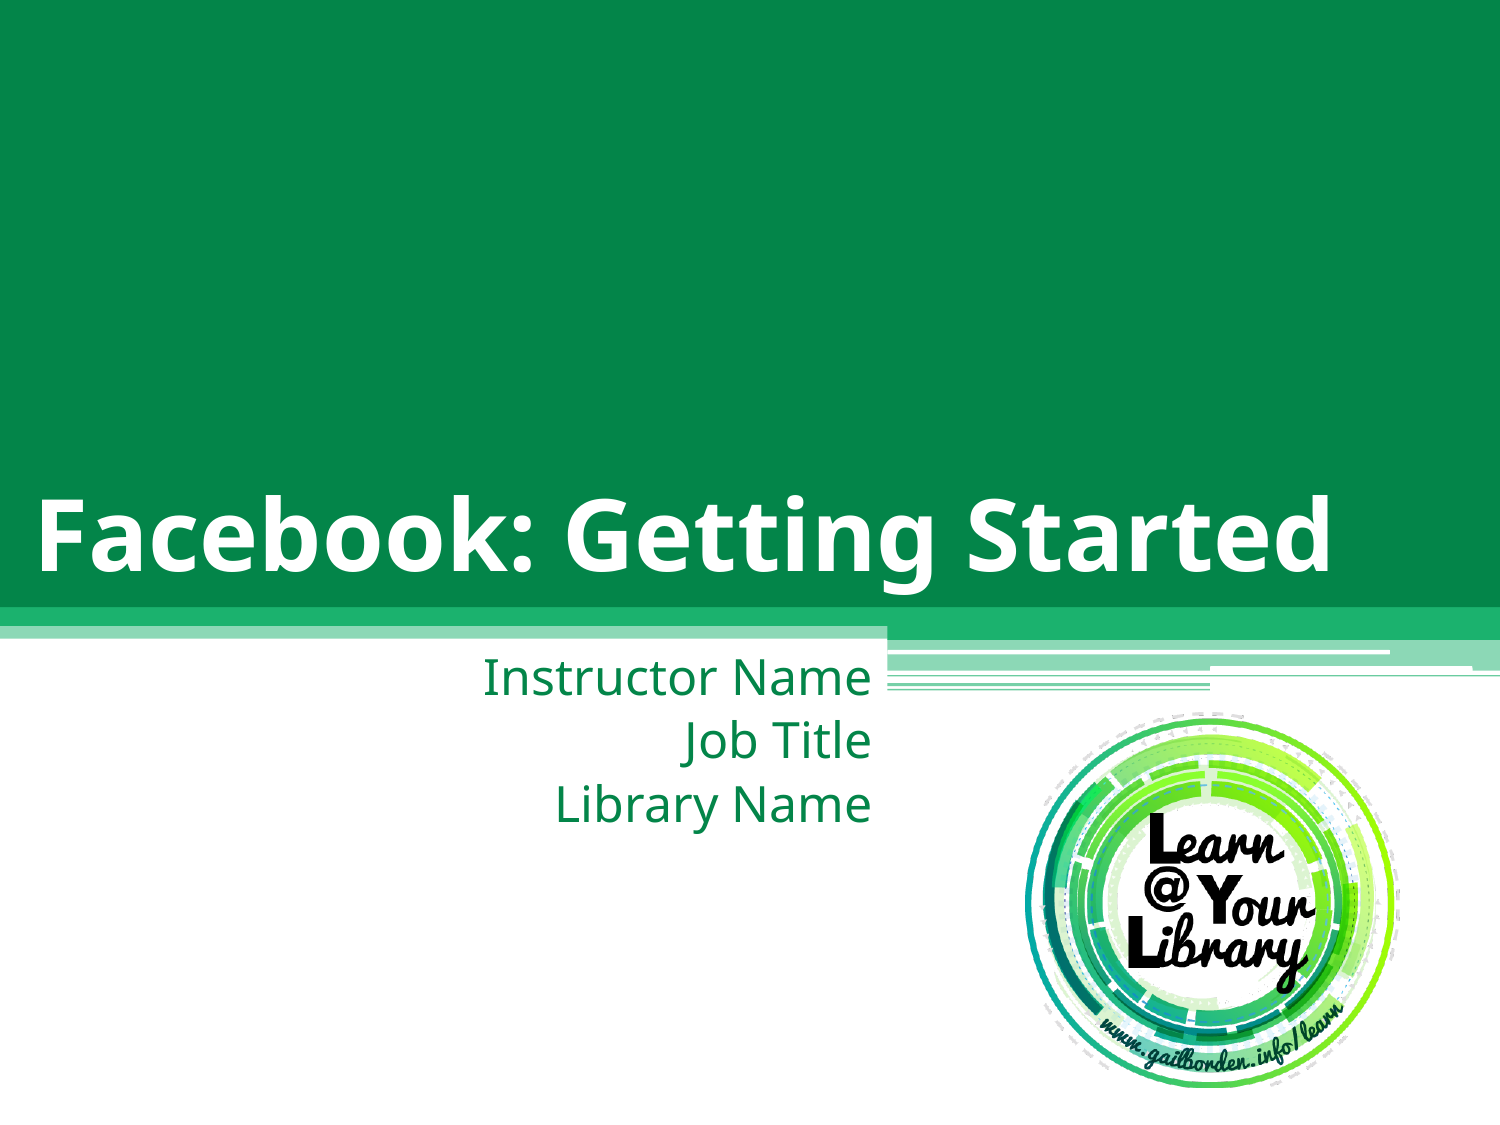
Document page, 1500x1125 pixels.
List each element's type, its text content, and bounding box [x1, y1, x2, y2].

subtitle Instructor Name Job Title Library Name [75, 637, 888, 838]
picture [1024, 712, 1400, 1088]
title Facebook: Getting Started [18, 399, 1475, 600]
